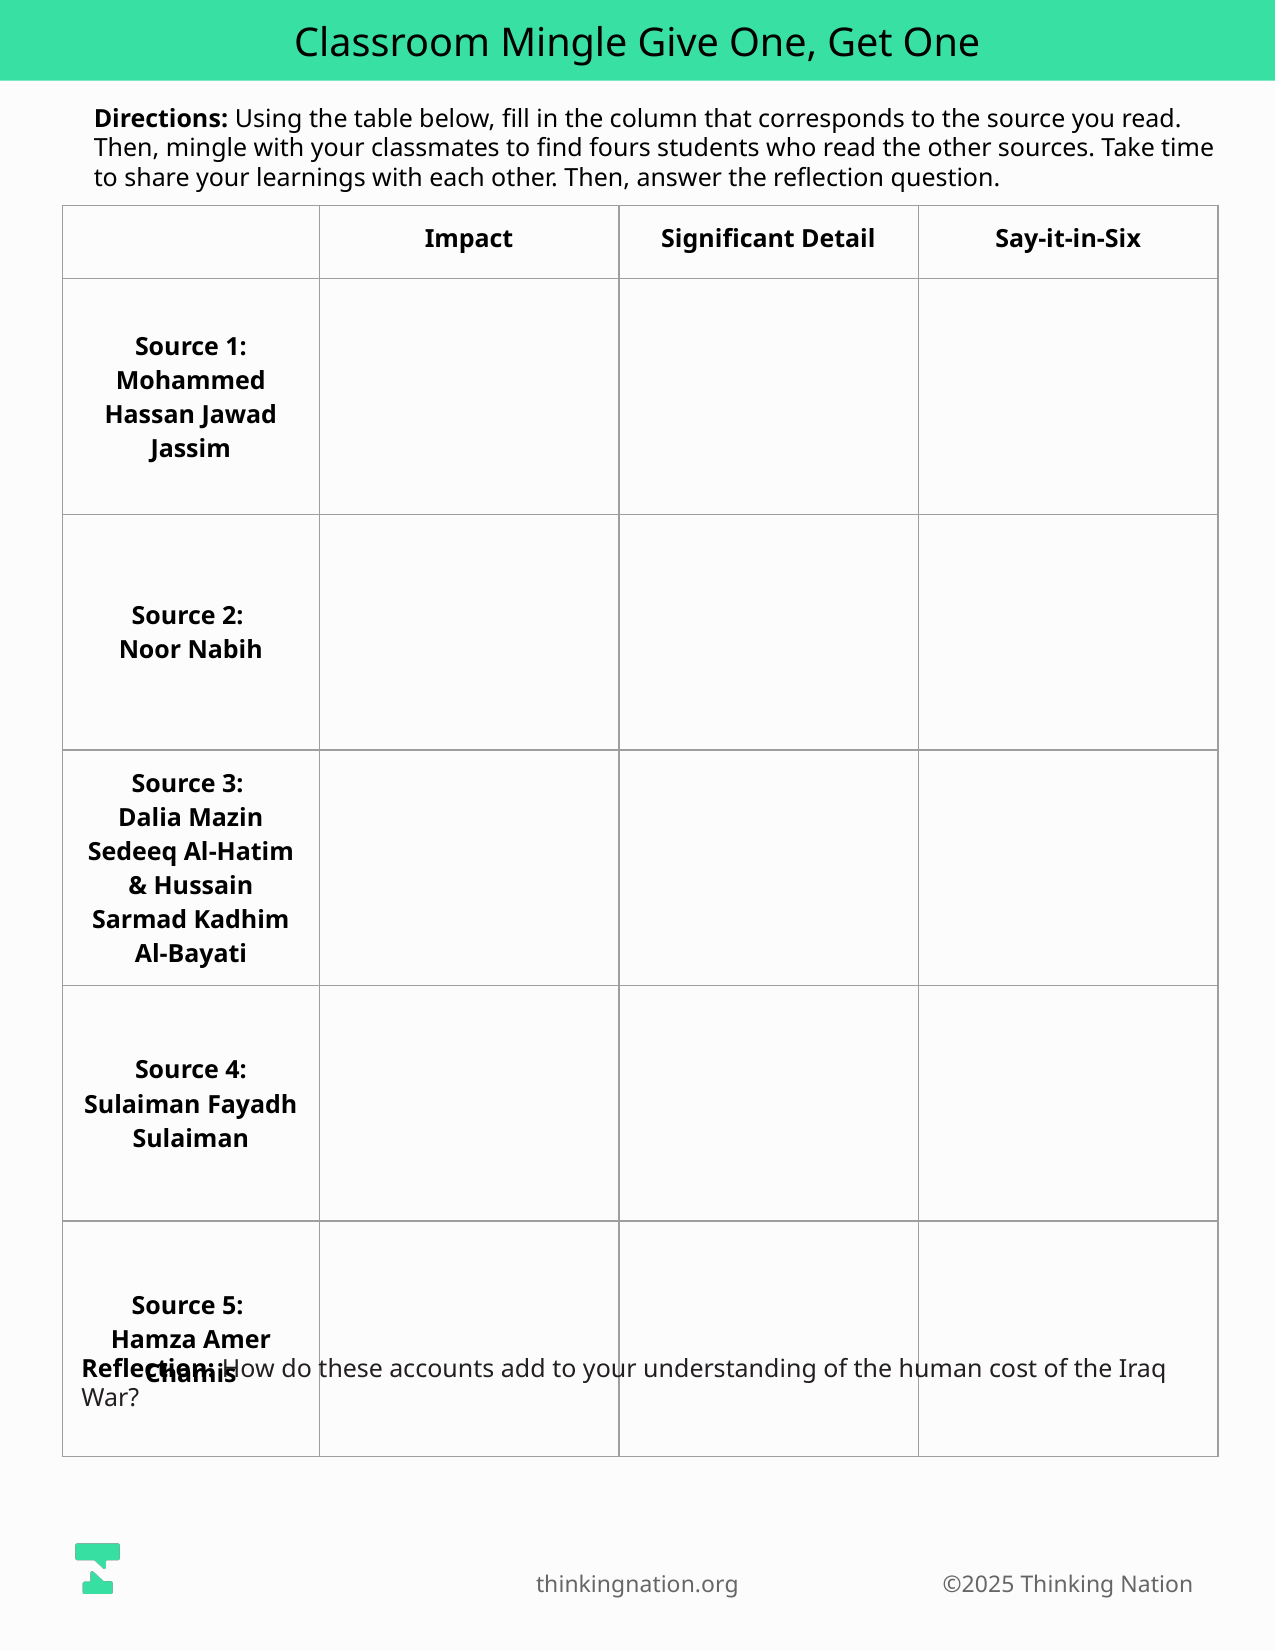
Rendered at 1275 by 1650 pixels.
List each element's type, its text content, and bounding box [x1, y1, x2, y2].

text_box ©2025 Thinking Nation [907, 1553, 1210, 1605]
table_cell [620, 279, 918, 514]
table_cell [620, 751, 918, 985]
table_cell Source 2: Noor Nabih [63, 515, 319, 749]
text_box Reflection: How do these accounts add to your understanding of the human cost of the Iraq War? [62, 1332, 1219, 1466]
table_cell [919, 279, 1217, 514]
picture [62, 1533, 133, 1604]
table_cell [620, 986, 918, 1220]
table_cell [320, 1222, 618, 1332]
table_cell [320, 515, 618, 749]
table_header [63, 206, 319, 278]
table_cell [320, 751, 618, 985]
table_header Significant Detail [620, 206, 918, 278]
table_cell [320, 279, 618, 514]
table_cell [320, 986, 618, 1220]
table_cell [919, 986, 1217, 1220]
text_box Directions: Using the table below, fill in the column that corresponds to the source you read. Then, mingle with your classmates to find fours students who read the other sources. Take time to share your learnings with each other. Then, answer the reflection question. [74, 83, 1246, 216]
table_cell [919, 515, 1217, 749]
table_cell [919, 1222, 1217, 1332]
table_cell [620, 1222, 918, 1332]
table_cell Source 3: Dalia Mazin Sedeeq Al-Hatim & Hussain Sarmad Kadhim Al-Bayati [63, 751, 319, 985]
text_box Classroom Mingle Give One, Get One [0, 0, 1275, 81]
text_box thinkingnation.org [486, 1553, 789, 1605]
table_cell [620, 515, 918, 749]
table_cell [919, 751, 1217, 985]
table_cell Source 1: Mohammed Hassan Jawad Jassim [63, 279, 319, 514]
table_header Say-it-in-Six [919, 206, 1217, 278]
table_cell Source 5: Hamza Amer Chamis [63, 1222, 319, 1332]
table_header Impact [320, 206, 618, 278]
table_cell Source 4: Sulaiman Fayadh Sulaiman [63, 986, 319, 1220]
